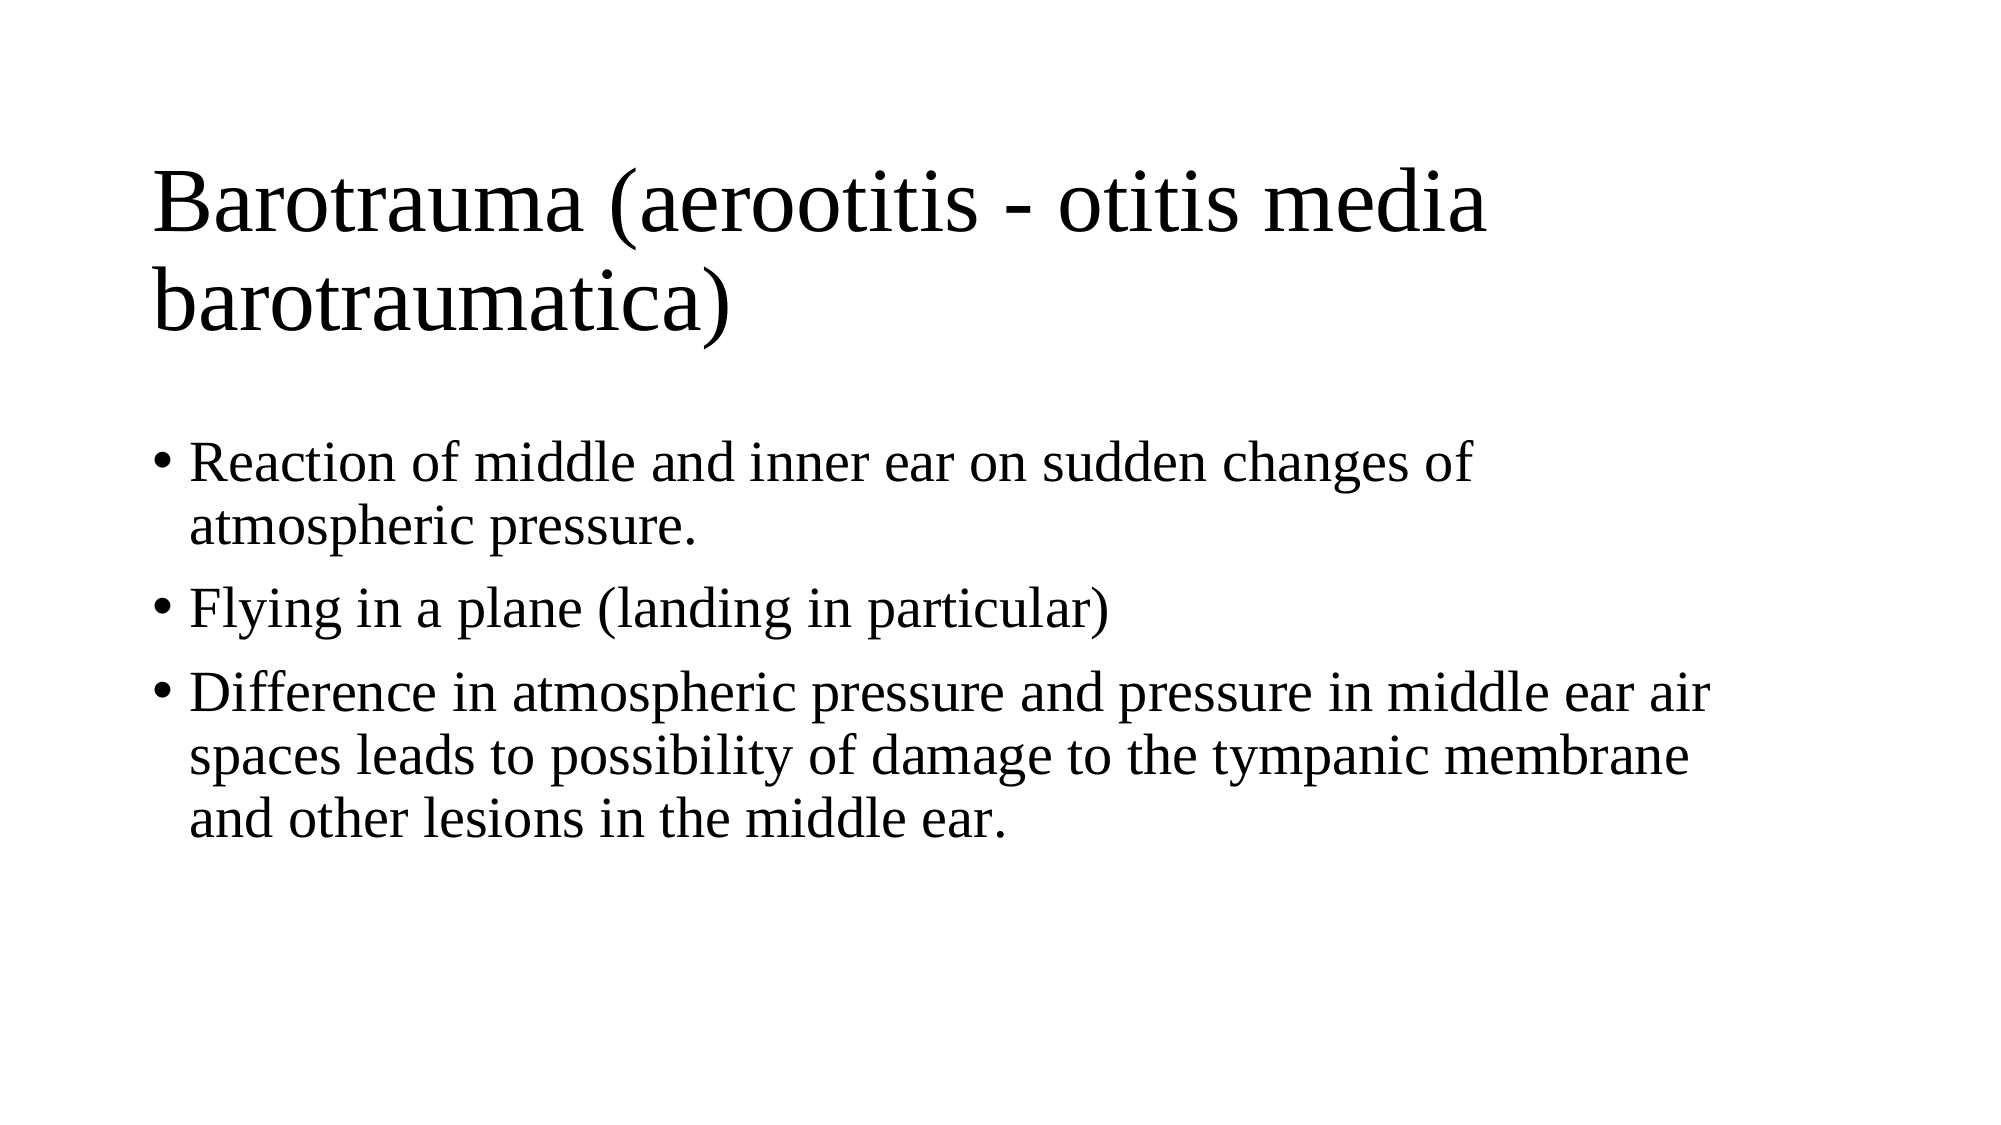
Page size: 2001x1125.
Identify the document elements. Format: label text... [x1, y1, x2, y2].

title Barotrauma (aerootitis - otitis media barotraumatica) [137, 142, 1863, 360]
list Reaction of middle and inner ear on sudden changes of atmospheric pressure. Flying in a plane (landing in particular) Difference in atmospheric pressure and pressure in middle ear air spaces leads to possibility of damage to the tympanic membrane and other lesions in the middle ear. [137, 423, 1750, 915]
